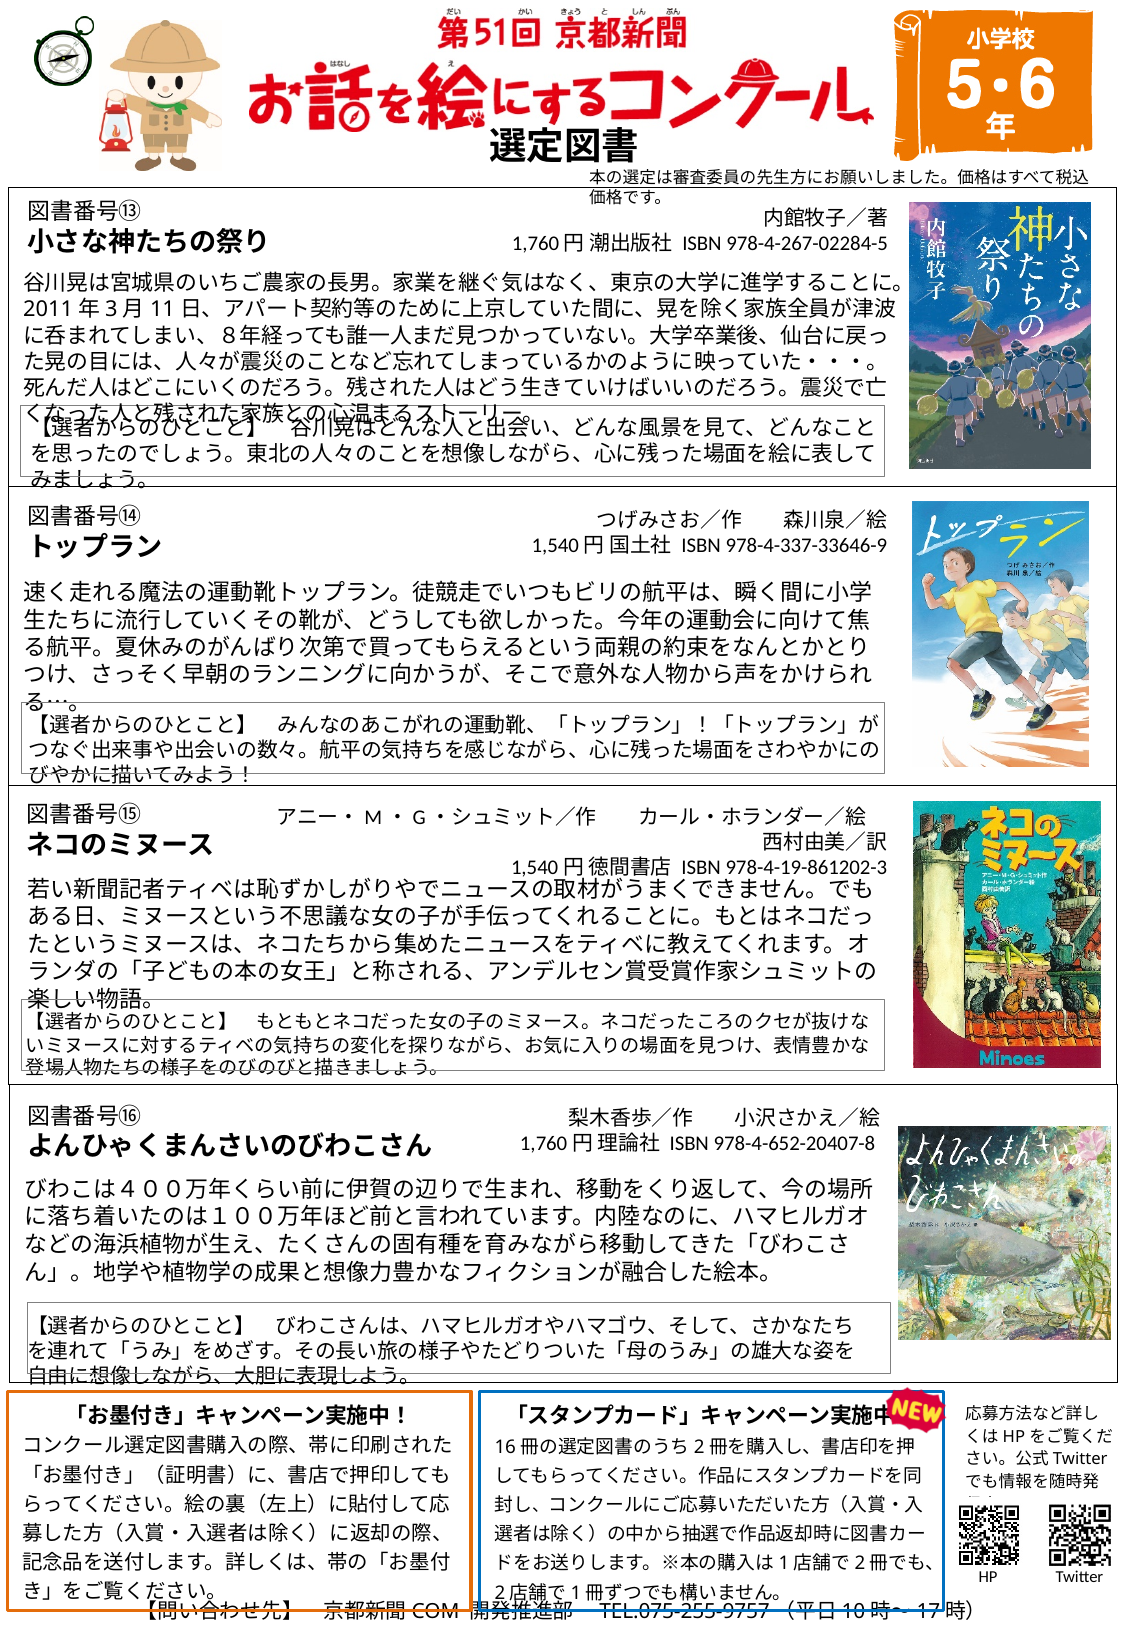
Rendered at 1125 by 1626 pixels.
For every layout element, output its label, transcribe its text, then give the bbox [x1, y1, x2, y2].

text_box 【選者からのひとこと】 みんなのあこがれの運動靴、「トップラン」！「トップラン」がつなぐ出来事や出会いの数々。航平の気持ちを感じながら、心に残った場面をさわやかにのびやかに描いてみよう！ [14, 703, 911, 794]
text_box 図書番号⑬ 小さな神たちの祭り [12, 189, 439, 261]
text_box 【選者からのひとこと】 谷川晃はどんな人と出会い、どんな風景を見て、どんなことを思ったのでしょう。東北の人々のことを想像しながら、心に残った場面を絵に表してみましょう。 [15, 434, 904, 500]
picture [911, 500, 1090, 768]
table_header [904, 215, 1116, 486]
table_header [439, 487, 1116, 785]
text_box [19, 434, 886, 479]
text_box [25, 1300, 893, 1375]
text_box 速く走れる魔法の運動靴トップラン。徒競走でいつもビリの航平は、瞬く間に小学生たちに流行していくその靴が、どうしても欲しかった。今年の運動会に向けて焦る航平。夏休みのがんばり次第で買ってもらえるという両親の約束をなんとかとりつけ、さっそく早朝のランニングに向かうが、そこで意外な人物から声をかけられる…。 [8, 570, 902, 723]
text_box 谷川晃は宮城県のいちご農家の長男。家業を継ぐ気はなく、東京の大学に進学することに。2011年3月11日、アパート契約等のために上京していた間に、晃を除く家族全員が津波に呑まれてしまい、８年経っても誰一人まだ見つかっていない。大学卒業後、仙台に戻った晃の目には、人々が震災のことなど忘れてしまっているかのように映っていた・・・。死んだ人はどこにいくのだろう。残された人はどう生きていけばいいのだろう。震災で亡くなった人と残された家族との心温まるストーリー。 [8, 261, 904, 434]
table_header [9, 487, 15, 570]
text_box [19, 997, 887, 1073]
picture [898, 1126, 1111, 1340]
text_box 応募方法など詳しくはHPをご覧ください。公式Twitterでも情報を随時発信中！ [950, 1392, 1125, 1522]
text_box アニー・M・G・シュミット／作 カール・ホランダー／絵 西村由美／訳 1,540円 徳間書店 ISBN 978-4-19-861202-3 [245, 796, 902, 886]
text_box 【選者からのひとこと】 びわこさんは、ハマヒルガオやハマゴウ、そして、さかなたちを連れて「うみ」をめざす。その長い旅の様子やたどりついた「母のうみ」の雄大な姿を自由に想像しながら、大胆に表現しよう。 [12, 1305, 885, 1395]
text_box 選定図書 [474, 140, 738, 175]
table_header [9, 188, 574, 261]
picture [98, 19, 222, 171]
text_box 図書番号⑮ ネコのミヌース [11, 792, 439, 868]
text_box 【問い合わせ先】 京都新聞COM 開発推進部 TEL.075-255-9757（平日10時～17時） [108, 1585, 1015, 1625]
table_header [9, 786, 14, 1084]
picture [913, 801, 1101, 1068]
text_box HP [963, 1558, 1038, 1593]
text_box 梨木香歩／作 小沢さかえ／絵 1,760円 理論社 ISBN 978-4-652-20407-8 [422, 1097, 895, 1163]
text_box 内館牧子／著 1,760円 潮出版社 ISBN 978-4-267-02284-5 [475, 196, 903, 262]
table_header [439, 786, 1116, 1084]
table_header [9, 723, 14, 785]
picture [909, 202, 1092, 469]
text_box [19, 700, 887, 776]
text_box 図書番号⑭ トップラン [12, 494, 439, 570]
text_box びわこは４００万年くらい前に伊賀の辺りで生まれ、移動をくり返して、今の場所に落ち着いたのは１００万年ほど前と言われています。内陸なのに、ハマヒルガオなどの海浜植物が生え、たくさんの固有種を育みながら移動してきた「びわこさん」。地学や植物学の成果と想像力豊かなフィクションが融合した絵本。 [9, 1167, 893, 1292]
text_box 【選者からのひとこと】 もともとネコだった女の子のミヌース。ネコだったころのクセが抜けないミヌースに対するティベの気持ちの変化を探りながら、お気に入りの場面を見つけ、表情豊かな登場人物たちの様子をのびのびと描きましょう。 [11, 1002, 902, 1087]
text_box 「スタンプカード」キャンペーン実施中！ 16冊の選定図書のうち2冊を購入し、書店印を押してもらってください。作品にスタンプカードを同封し、コンクールにご応募いただいた方（入賞・入選者は除く）の中から抽選で作品返却時に図書カードをお送りします。※本の購入は1店舗で2冊でも、2店舗で1冊ずつでも構いません。 [479, 1391, 944, 1611]
text_box 図書番号⑯ よんひゃくまんさいのびわこさん [12, 1093, 485, 1169]
text_box つげみさお／作 森川泉／絵 1,540円 国土社 ISBN 978-4-337-33646-9 [475, 499, 902, 564]
picture [894, 9, 1093, 161]
picture [949, 1496, 1027, 1574]
text_box 「お墨付き」キャンペーン実施中！ コンクール選定図書購入の際、帯に印刷された「お墨付き」（証明書）に、書店で押印してもらってください。絵の裏（左上）に貼付して応募した方（入賞・入選者は除く）に返却の際、記念品を送付します。詳しくは、帯の「お墨付き」をご覧ください。 [7, 1391, 472, 1611]
picture [1041, 1496, 1119, 1574]
picture [34, 16, 94, 87]
text_box Twitter [1040, 1558, 1125, 1594]
picture [249, 7, 875, 132]
picture [879, 1380, 952, 1439]
text_box 本の選定は審査委員の先生方にお願いしました。価格はすべて税込価格です。 [574, 159, 1118, 215]
table_header [9, 434, 15, 486]
table_header [10, 1085, 1117, 1382]
text_box 若い新聞記者ティベは恥ずかしがりやでニュースの取材がうまくできません。でもある日、ミヌースという不思議な女の子が手伝ってくれることに。もとはネコだったというミヌースは、ネコたちから集めたニュースをティベに教えてくれます。オランダの「子どもの本の女王」と称される、アンデルセン賞受賞作家シュミットの楽しい物語。 [13, 867, 906, 1020]
